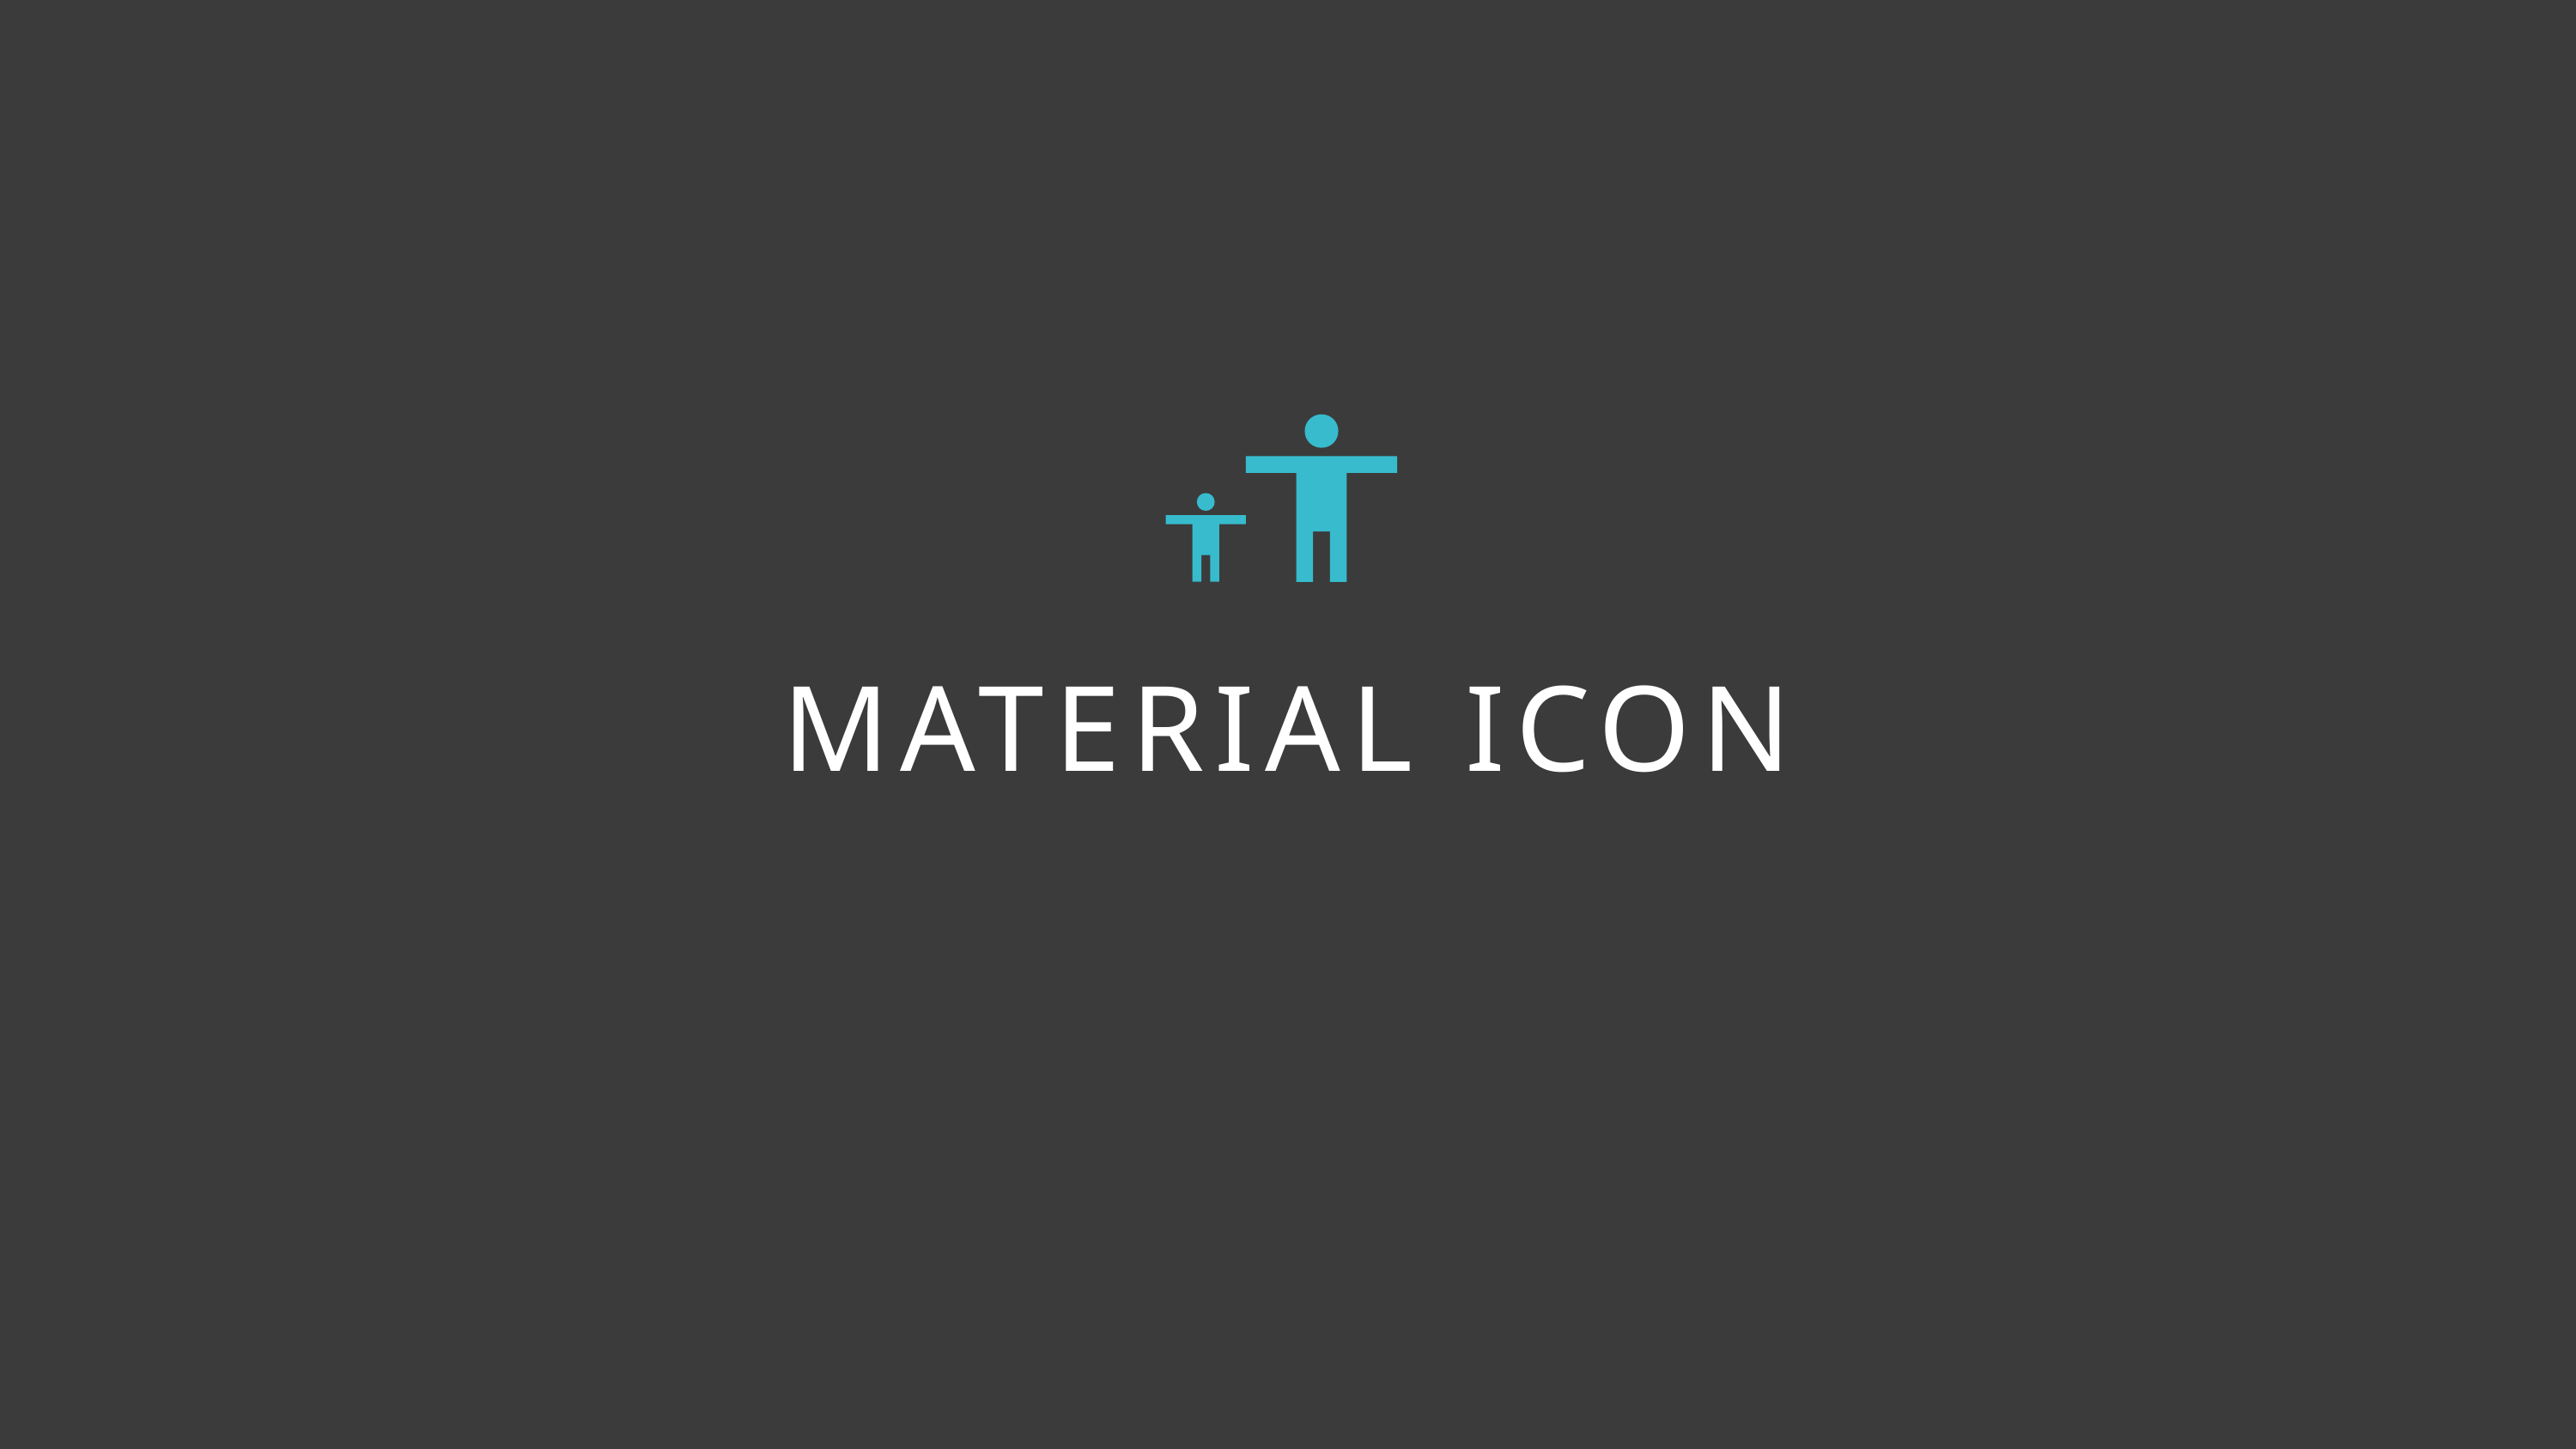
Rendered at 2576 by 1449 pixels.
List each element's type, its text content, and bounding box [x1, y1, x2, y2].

text_box [1304, 414, 1339, 448]
title MATERIAL ICON [129, 599, 2447, 849]
text_box [1165, 515, 1246, 582]
text_box [1196, 493, 1215, 512]
text_box [1245, 456, 1398, 582]
